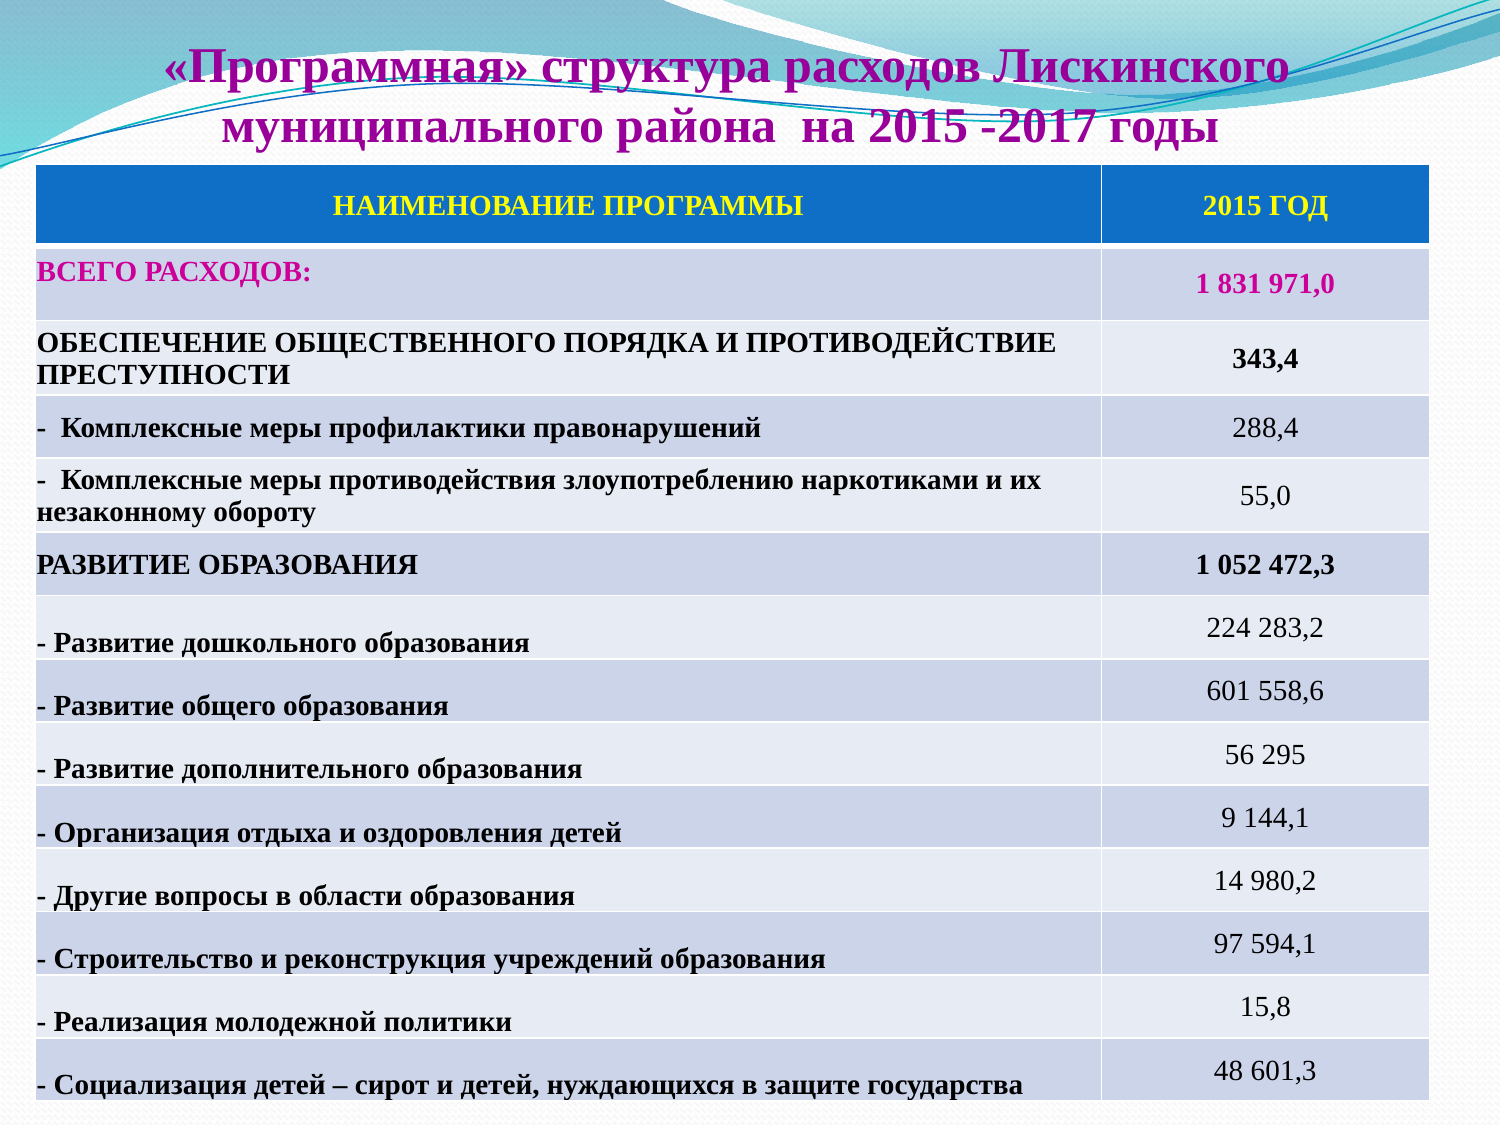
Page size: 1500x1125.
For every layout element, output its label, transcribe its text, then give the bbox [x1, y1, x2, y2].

table_cell 343,4 [1102, 321, 1429, 394]
table_cell - Комплексные меры противодействия злоупотреблению наркотиками и их незаконному обороту [36, 459, 1101, 531]
table_cell - Развитие дополнительного образования [36, 723, 1101, 784]
table_cell 15,8 [1102, 976, 1429, 1037]
table_cell ВСЕГО РАСХОДОВ: [36, 249, 1101, 320]
table_cell 224 283,2 [1102, 596, 1429, 658]
table_cell 48 601,3 [1102, 1039, 1429, 1100]
table_cell - Организация отдыха и оздоровления детей [36, 786, 1101, 847]
title «Программная» структура расходов Лискинского муниципального района на 2015 -2017 годы [35, 35, 1418, 153]
table_cell РАЗВИТИЕ ОБРАЗОВАНИЯ [36, 533, 1101, 595]
table_cell 9 144,1 [1102, 786, 1429, 847]
table_cell 97 594,1 [1102, 912, 1429, 974]
table_cell ОБЕСПЕЧЕНИЕ ОБЩЕСТВЕННОГО ПОРЯДКА И ПРОТИВОДЕЙСТВИЕ ПРЕСТУПНОСТИ [36, 321, 1101, 394]
table_cell - Комплексные меры профилактики правонарушений [36, 396, 1101, 457]
table_header НАИМЕНОВАНИЕ ПРОГРАММЫ [36, 165, 1101, 243]
table_cell 288,4 [1102, 396, 1429, 457]
table_cell - Развитие общего образования [36, 660, 1101, 721]
table_cell 601 558,6 [1102, 660, 1429, 721]
table_header 2015 ГОД [1102, 165, 1429, 243]
table_cell - Развитие дошкольного образования [36, 596, 1101, 658]
table_cell - Социализация детей – сирот и детей, нуждающихся в защите государства [36, 1039, 1101, 1100]
table_cell - Другие вопросы в области образования [36, 849, 1101, 911]
table_cell - Реализация молодежной политики [36, 976, 1101, 1037]
table_cell 14 980,2 [1102, 849, 1429, 911]
table_cell - Строительство и реконструкция учреждений образования [36, 912, 1101, 974]
table_cell 56 295 [1102, 723, 1429, 784]
table_cell 55,0 [1102, 459, 1429, 531]
table_cell 1 831 971,0 [1102, 249, 1429, 320]
table_cell 1 052 472,3 [1102, 533, 1429, 595]
